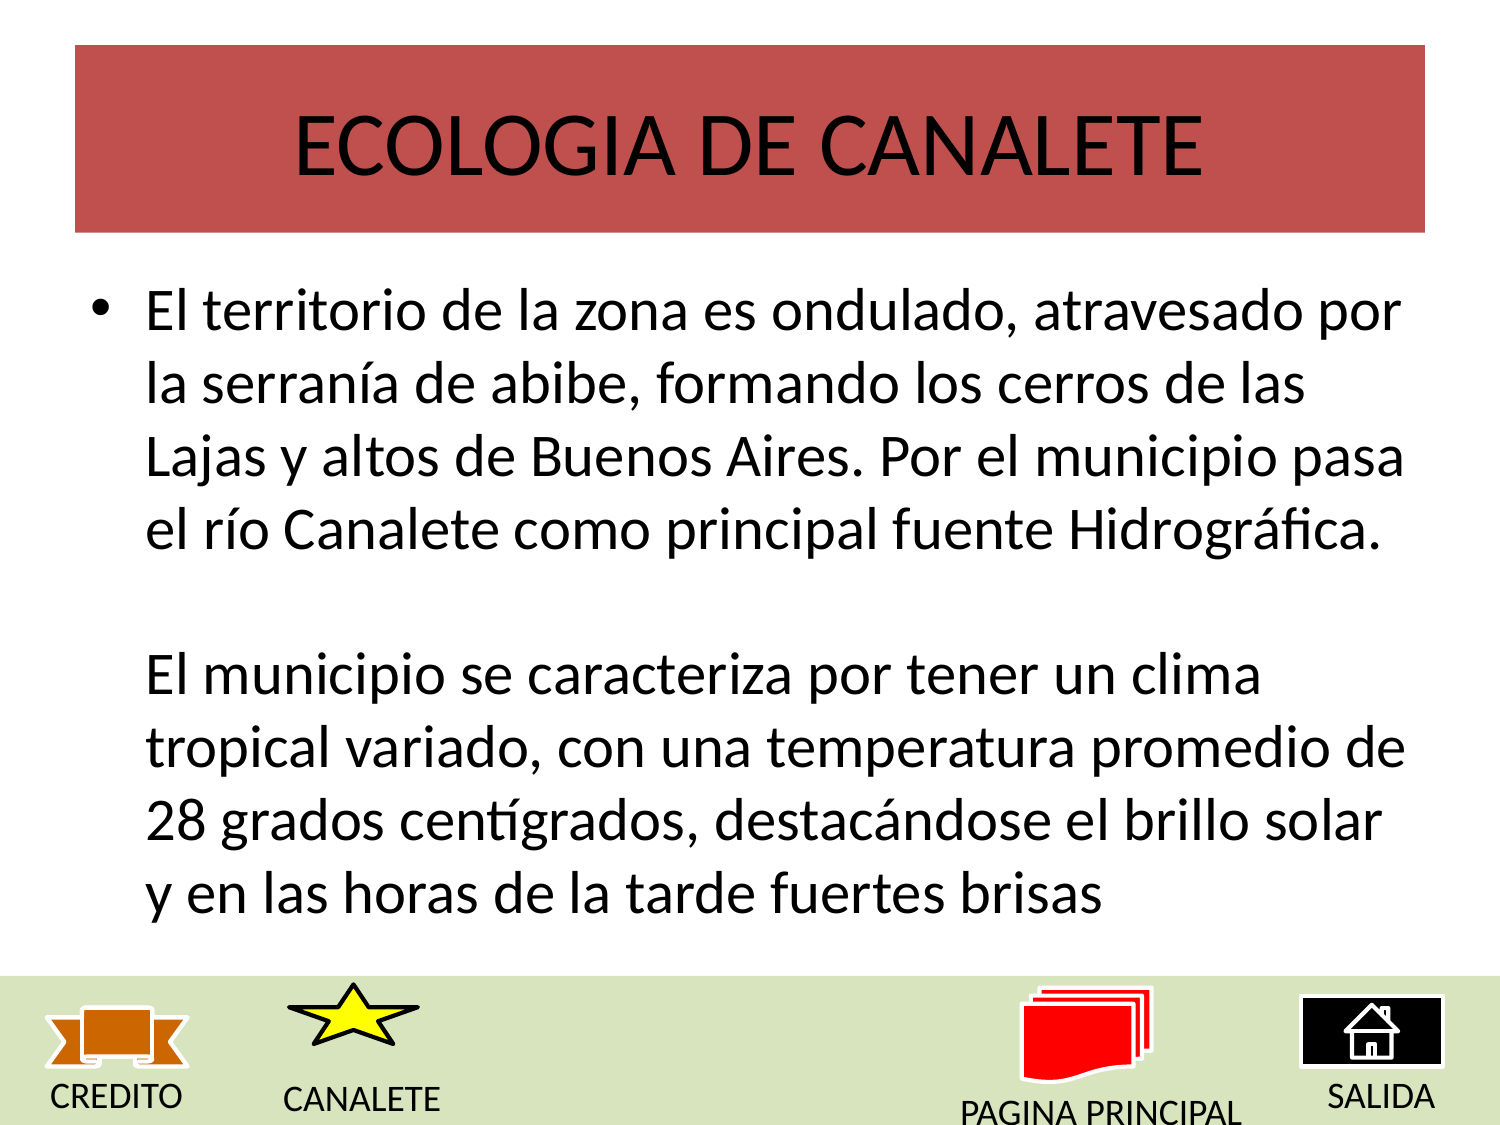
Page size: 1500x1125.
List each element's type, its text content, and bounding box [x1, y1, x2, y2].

text_box CREDITO [35, 1063, 235, 1123]
text_box [1355, 1033, 1389, 1055]
text_box [1299, 994, 1445, 1069]
text_box PAGINA PRINCIPAL [945, 1080, 1274, 1125]
text_box [45, 1005, 190, 1069]
text_box [286, 982, 420, 1047]
text_box [1019, 985, 1154, 1085]
text_box [0, 974, 1500, 1125]
title ECOLOGIA DE CANALETE [75, 45, 1425, 233]
text_box CANALETE [246, 1066, 479, 1125]
text_box SALIDA [1312, 1063, 1465, 1123]
list El territorio de la zona es ondulado, atravesado por la serranía de abibe, formando los cerros de las Lajas y altos de Buenos Aires. Por el municipio pasa el río Canalete como principal fuente Hidrográfica. El municipio se caracteriza por tener un clima tropical variado, con una temperatura promedio de 28 grados centígrados, destacándose el brillo solar y en las horas de la tarde fuertes brisas [75, 262, 1425, 974]
